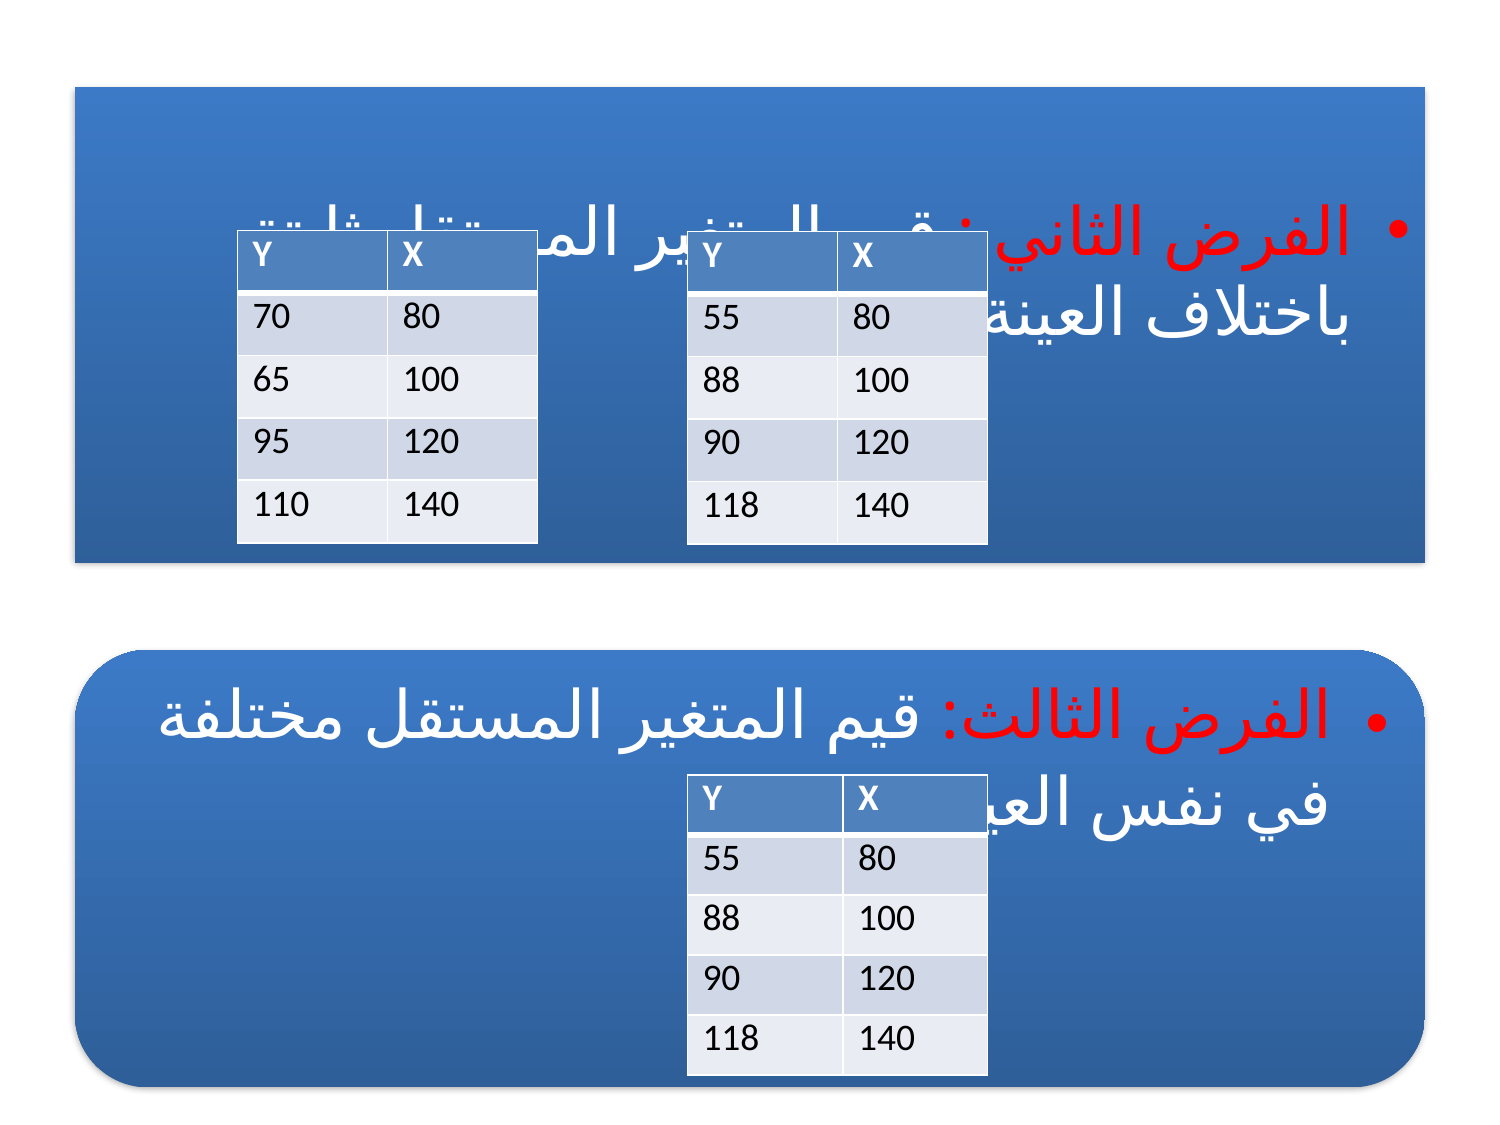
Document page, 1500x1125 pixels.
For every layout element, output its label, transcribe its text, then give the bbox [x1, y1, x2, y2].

table_cell 118 [688, 1016, 842, 1074]
table_cell 100 [388, 356, 537, 417]
table_cell 100 [838, 357, 987, 418]
table_header Y [688, 776, 842, 832]
table_cell 118 [688, 482, 837, 543]
table_header X [844, 776, 987, 832]
table_header X [388, 231, 537, 290]
table_cell 140 [838, 482, 987, 543]
table_cell 90 [688, 420, 837, 481]
table_cell 100 [844, 896, 987, 954]
table_cell 140 [388, 481, 537, 542]
table_header X [838, 232, 987, 291]
table_cell 65 [238, 356, 387, 417]
table_cell 80 [388, 296, 537, 355]
list الفرض الثاني : قيم المتغير المستقل ثابتة باختلاف العينة [75, 87, 1425, 563]
text_box الفرض الثالث: قيم المتغير المستقل مختلفة في نفس العينة [74, 649, 1425, 1088]
table_cell 90 [688, 956, 842, 1014]
table_cell 95 [238, 419, 387, 479]
table_header Y [688, 232, 837, 291]
table_cell 140 [844, 1016, 987, 1074]
table_cell 70 [238, 296, 387, 355]
table_cell 120 [388, 419, 537, 479]
table_cell 55 [688, 297, 837, 356]
table_cell 88 [688, 896, 842, 954]
table_header Y [238, 231, 387, 290]
table_cell 110 [238, 481, 387, 542]
table_cell 80 [838, 297, 987, 356]
table_cell 80 [844, 838, 987, 894]
table_cell 120 [844, 956, 987, 1014]
table_cell 88 [688, 357, 837, 418]
table_cell 120 [838, 420, 987, 481]
table_cell 55 [688, 838, 842, 894]
